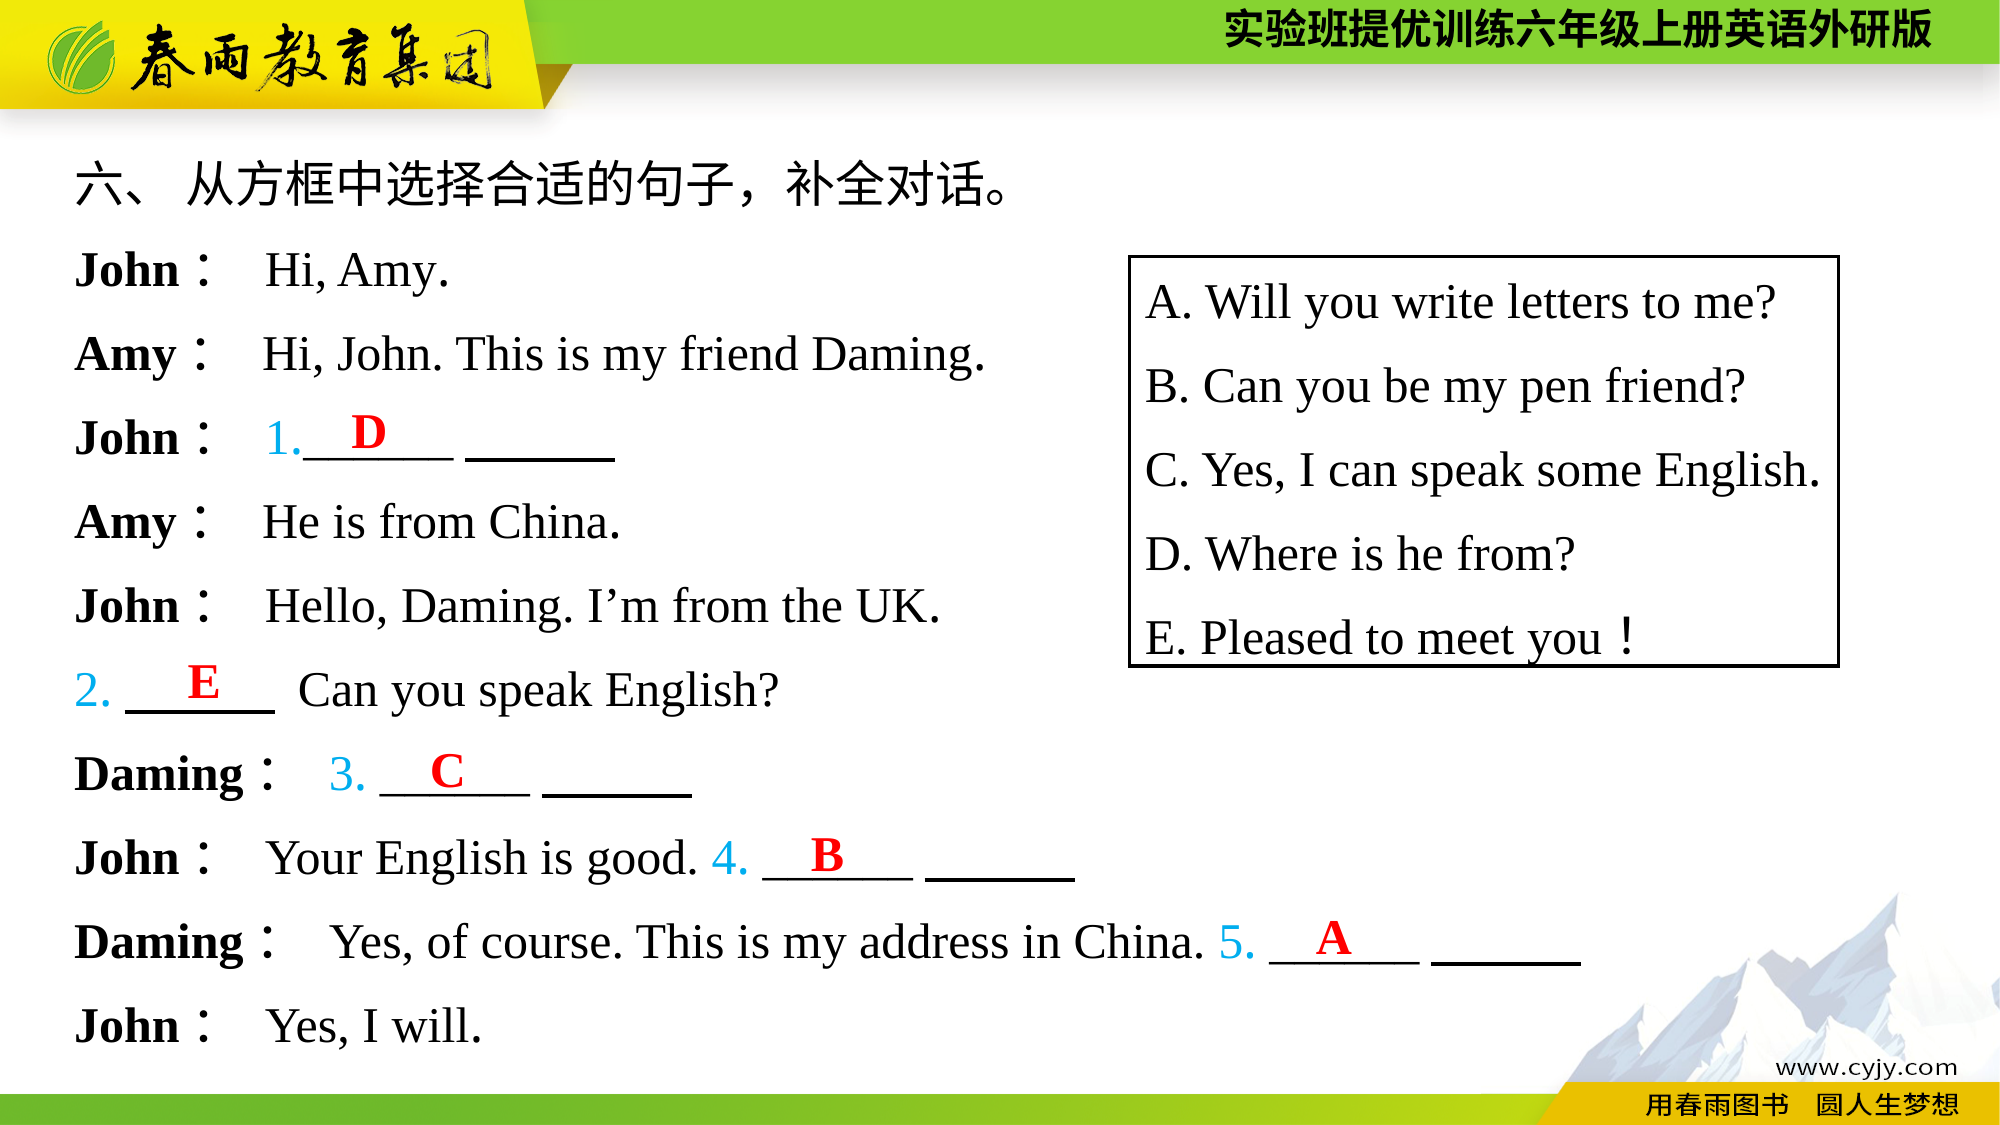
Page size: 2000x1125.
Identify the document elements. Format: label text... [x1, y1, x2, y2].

text_box A [1301, 896, 1384, 972]
text_box C [414, 730, 498, 805]
list 六、 从方框中选择合适的句子，补全对话。 John： Hi, Amy. Amy： Hi, John. This is my friend Daming. John： 1.______ Amy： He is from China. John： Hello, Daming. I’m from the UK. 2. Can you speak English? Daming： 3. ______ John： Your English is good. 4. ______ Daming： Yes, of course. This is my address in China. 5. ______ John： Yes, I will. [59, 121, 1944, 1060]
text_box [1129, 256, 1839, 666]
picture [0, 0, 2000, 1125]
text_box B [796, 813, 879, 889]
text_box A. Will you write letters to me? B. Can you be my pen friend? C. Yes, I can speak some English. D. Where is he from? E. Pleased to meet you！ [1129, 236, 1976, 672]
text_box D [336, 391, 483, 466]
text_box E [172, 640, 277, 716]
